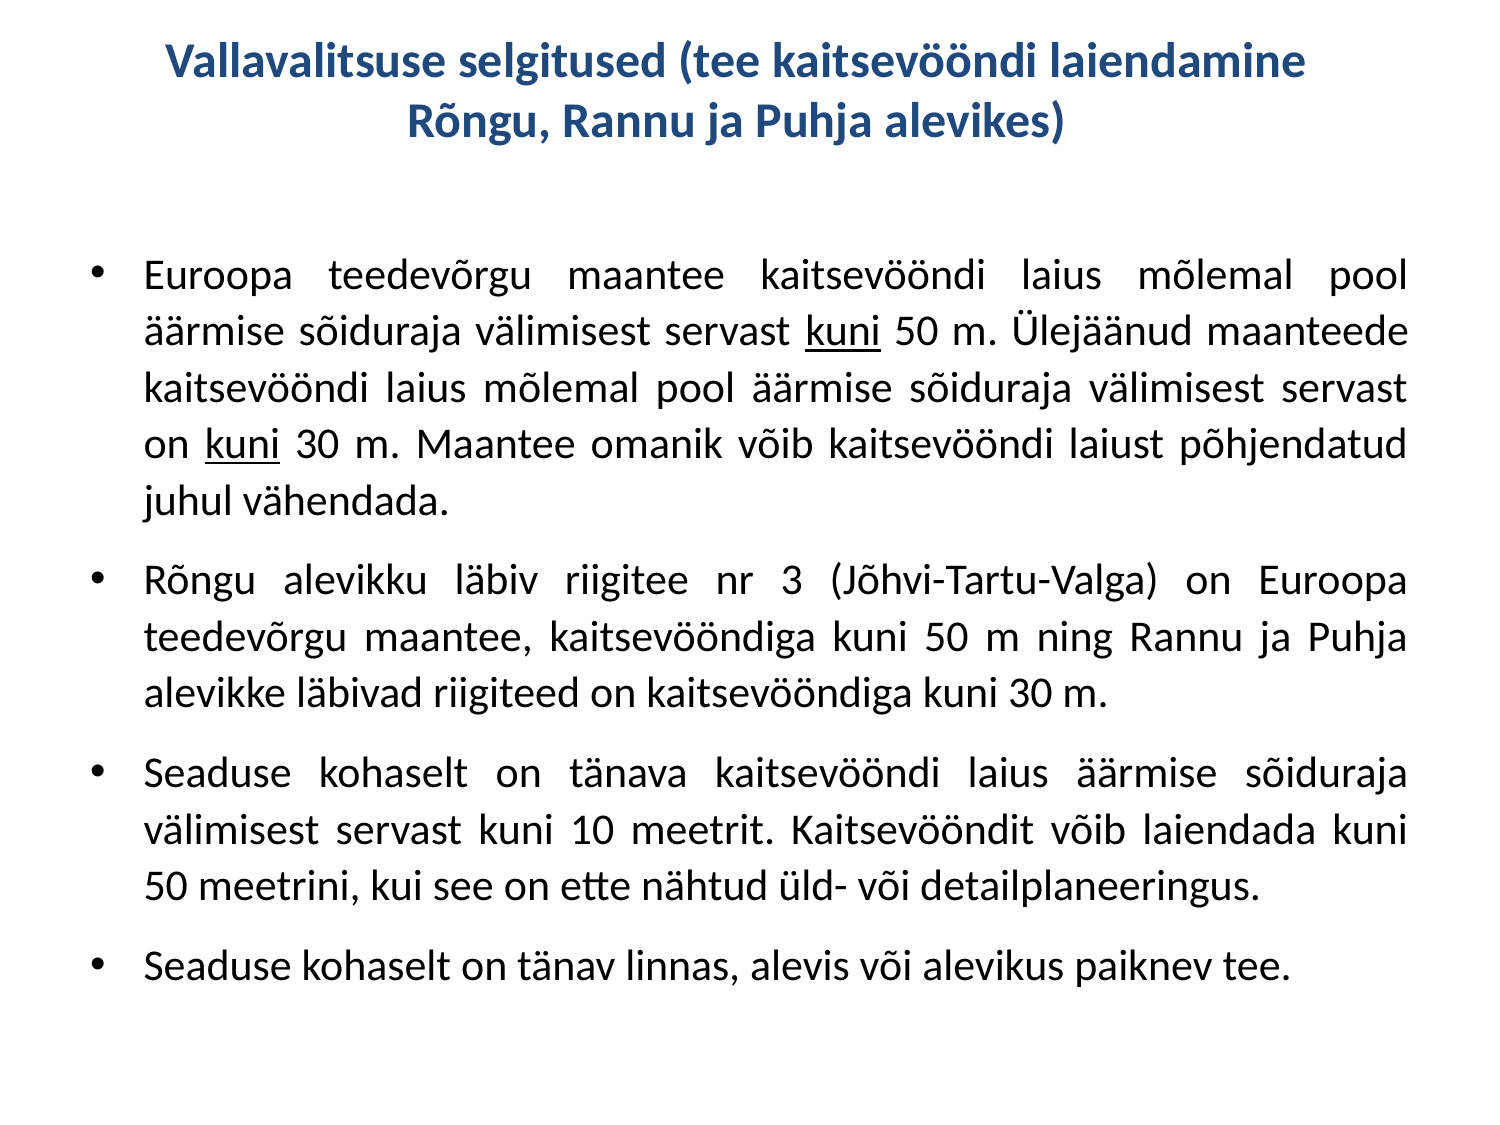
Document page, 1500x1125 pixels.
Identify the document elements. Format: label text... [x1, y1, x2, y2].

title Vallavalitsuse selgitused (tee kaitsevööndi laiendamine Rõngu, Rannu ja Puhja alevikes) [80, 50, 1394, 126]
list Euroopa teedevõrgu maantee kaitsevööndi laius mõlemal pool äärmise sõiduraja välimisest servast kuni 50 m. Ülejäänud maanteede kaitsevööndi laius mõlemal pool äärmise sõiduraja välimisest servast on kuni 30 m. Maantee omanik võib kaitsevööndi laiust põhjendatud juhul vähendada. Rõngu alevikku läbiv riigitee nr 3 (Jõhvi-Tartu-Valga) on Euroopa teedevõrgu maantee, kaitsevööndiga kuni 50 m ning Rannu ja Puhja alevikke läbivad riigiteed on kaitsevööndiga kuni 30 m. Seaduse kohaselt on tänava kaitsevööndi laius äärmise sõiduraja välimisest servast kuni 10 meetrit. Kaitsevööndit võib laiendada kuni 50 meetrini, kui see on ette nähtud üld- või detailplaneeringus. Seaduse kohaselt on tänav linnas, alevis või alevikus paiknev tee. [75, 172, 1425, 1005]
